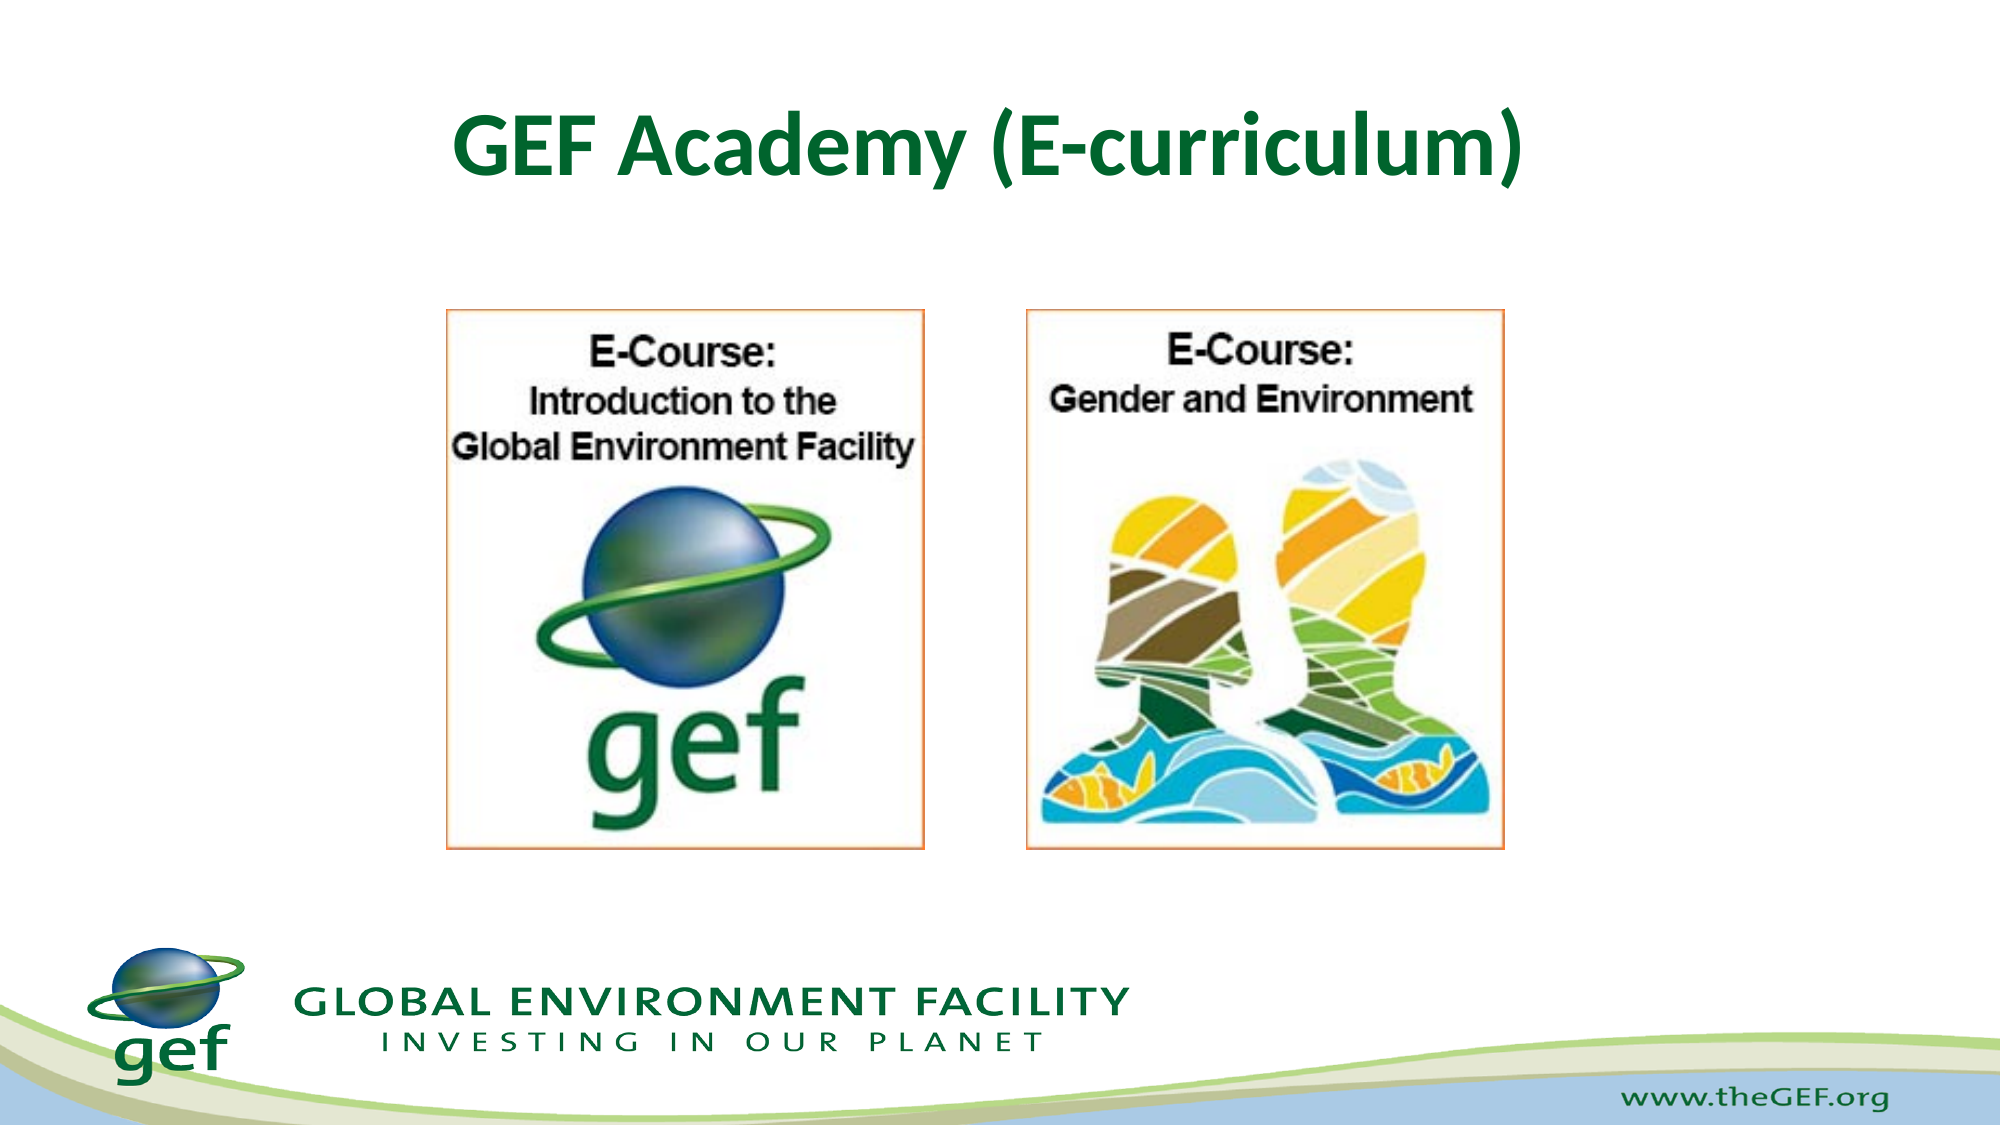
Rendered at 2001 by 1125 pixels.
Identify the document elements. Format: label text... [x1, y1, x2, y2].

picture [1026, 309, 1505, 851]
picture [0, 920, 2000, 1125]
title GEF Academy (E-curriculum) [99, 44, 1901, 233]
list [446, 309, 926, 851]
